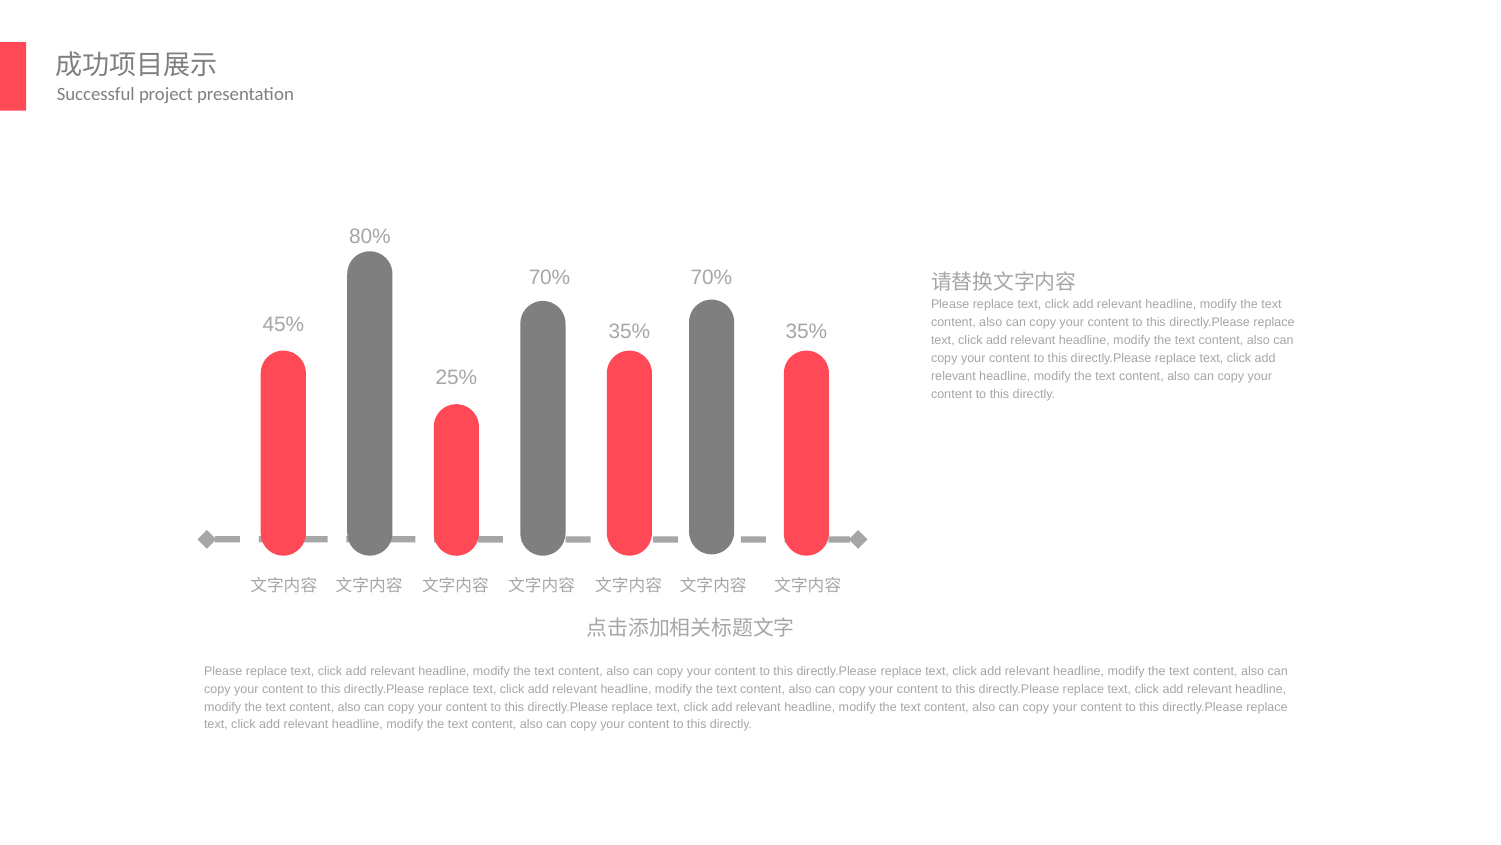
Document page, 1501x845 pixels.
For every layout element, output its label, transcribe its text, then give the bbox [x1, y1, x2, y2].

text_box 文字内容 [333, 572, 406, 594]
text_box 文字内容 [664, 572, 759, 594]
text_box Please replace text, click add relevant headline, modify the text content, also can copy your content to this directly.Please replace text, click add relevant headline, modify the text content, also can copy your content to this directly.Please replace text, click add relevant headline, modify the text content, also can copy your content to this directly. [931, 293, 1296, 402]
text_box 文字内容 [759, 572, 857, 594]
text_box 45% [257, 301, 310, 340]
text_box [200, 533, 219, 546]
text_box 70% [523, 254, 576, 293]
text_box 请替换文字内容 [931, 263, 1102, 294]
text_box 80% [343, 214, 397, 252]
text_box [433, 404, 479, 556]
text_box [260, 350, 306, 556]
text_box 35% [780, 308, 833, 347]
text_box 文字内容 [579, 572, 664, 594]
text_box 70% [685, 254, 738, 293]
text_box [606, 350, 652, 556]
text_box [847, 533, 865, 546]
text_box 文字内容 [235, 572, 333, 594]
text_box [783, 350, 829, 556]
text_box [347, 251, 393, 556]
text_box [520, 300, 566, 556]
text_box 点击添加相关标题文字 [586, 609, 803, 640]
text_box [689, 299, 735, 555]
text_box 35% [603, 308, 656, 347]
text_box 文字内容 [492, 572, 579, 594]
text_box Please replace text, click add relevant headline, modify the text content, also can copy your content to this directly.Please replace text, click add relevant headline, modify the text content, also can copy your content to this directly.Please replace text, click add relevant headline, modify the text content, also can copy your content to this directly.Please replace text, click add relevant headline, modify the text content, also can copy your content to this directly.Please replace text, click add relevant headline, modify the text content, also can copy your content to this directly.Please replace text, click add relevant headline, modify the text content, also can copy your content to this directly. [204, 659, 1297, 728]
text_box 文字内容 [406, 572, 492, 594]
text_box 25% [430, 354, 483, 393]
